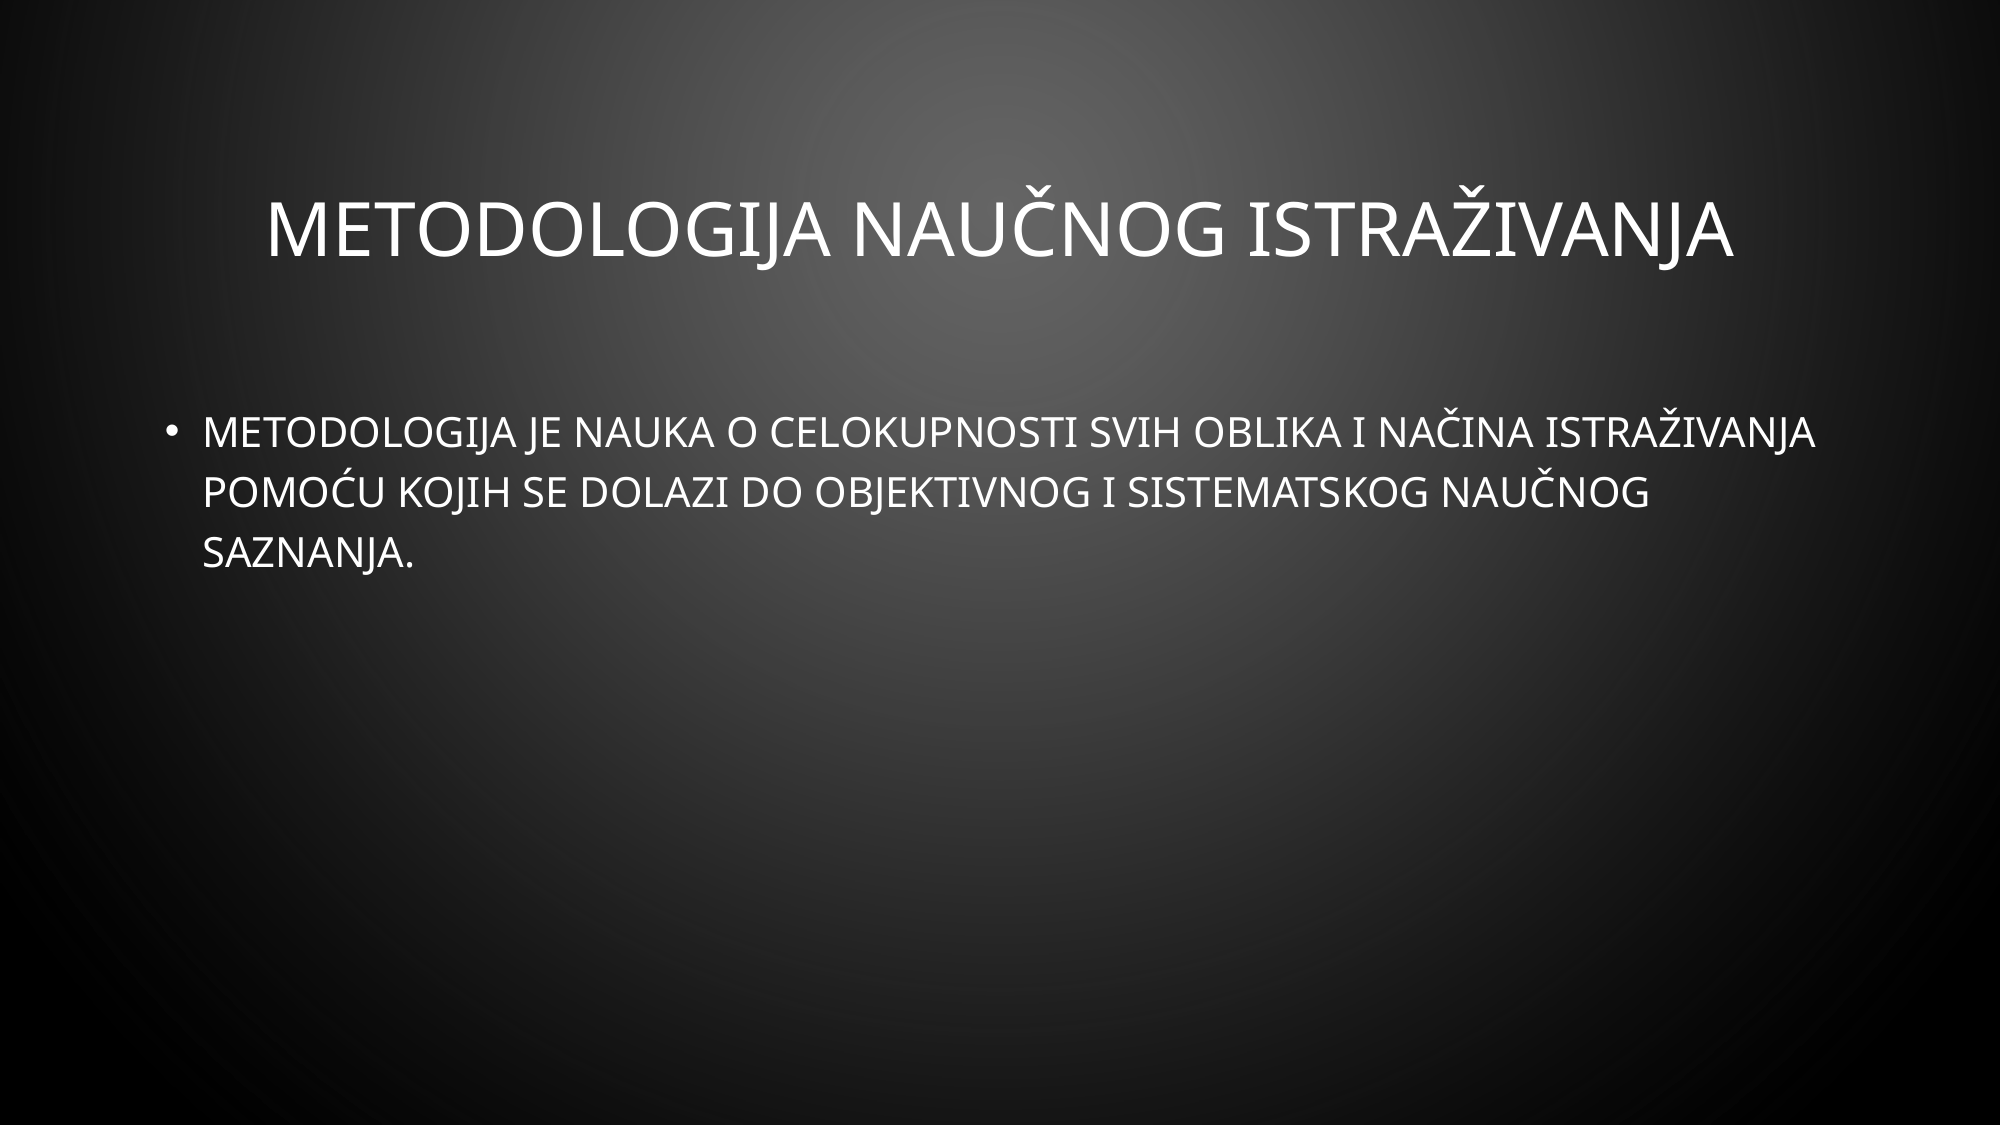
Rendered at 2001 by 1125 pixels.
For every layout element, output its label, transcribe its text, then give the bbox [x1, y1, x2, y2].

list Metodologija je nauka o celokupnosti svih oblika i načina istraživanja pomoću kojih se dolazi do objektivnog i sistematskog naučnog saznanja. [149, 388, 1851, 950]
picture [0, 0, 2000, 1125]
title METODOLOGIJA NAUČNOG ISTRAŽIVANJA [149, 101, 1851, 364]
